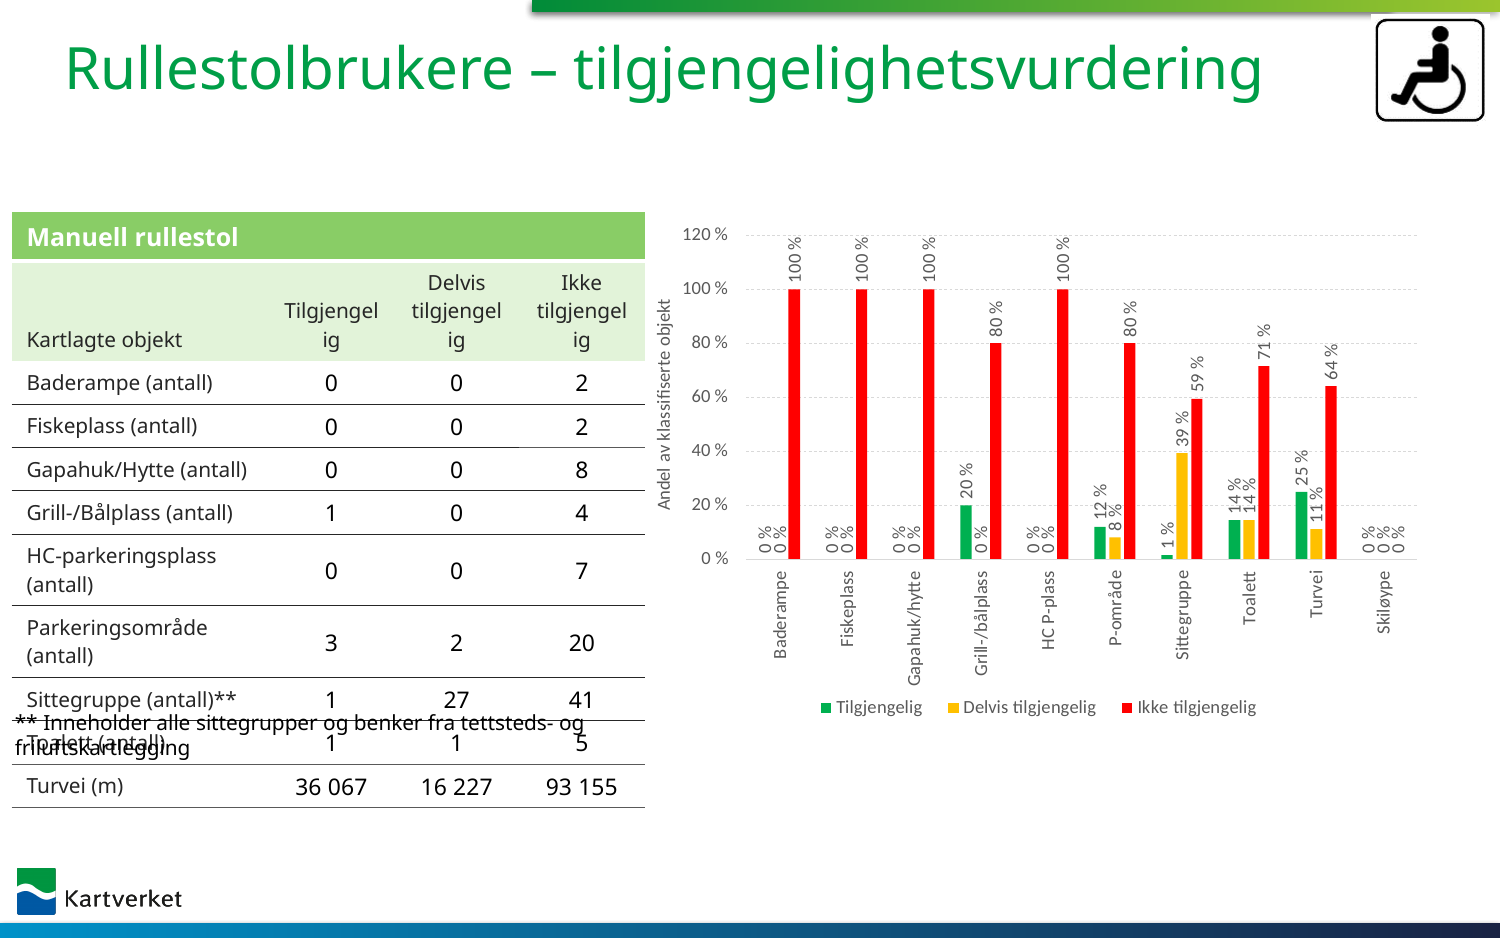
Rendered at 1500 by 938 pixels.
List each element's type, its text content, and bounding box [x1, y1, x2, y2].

table_cell Gapahuk/Hytte (antall) [12, 448, 269, 490]
table_cell Fiskeplass (antall) [12, 405, 269, 447]
table_cell 36 067 [269, 768, 394, 807]
table_cell 1 [269, 491, 394, 534]
table_cell 1 [269, 678, 394, 702]
table_cell 93 155 [519, 768, 645, 807]
table_cell 41 [519, 678, 638, 702]
table_cell 16 227 [394, 768, 519, 807]
table_cell 0 [269, 405, 394, 447]
table_cell Parkeringsområde (antall) [12, 606, 269, 677]
table_cell Tilgjengelig [269, 263, 394, 361]
table_cell 2 [394, 606, 519, 677]
table_cell 2 [519, 361, 638, 404]
table_cell 20 [519, 606, 638, 677]
table_cell Delvis tilgjengelig [394, 263, 519, 361]
table_cell 0 [269, 535, 394, 605]
table_cell 0 [394, 361, 519, 404]
table_cell Grill-/Bålplass (antall) [12, 491, 269, 534]
table_cell 0 [269, 448, 394, 490]
table_cell 0 [269, 361, 394, 404]
table_cell 0 [394, 448, 519, 490]
text_box ** Inneholder alle sittegrupper og benker fra tettsteds- og friluftskartlegging [0, 702, 745, 768]
table_cell 4 [519, 491, 638, 534]
table_cell 27 [394, 678, 519, 702]
table_cell 7 [519, 535, 638, 605]
picture [643, 218, 1427, 728]
table_cell 2 [519, 405, 638, 447]
table_cell Turvei (m) [12, 768, 269, 807]
table_cell 8 [519, 448, 638, 490]
table_cell 3 [269, 606, 394, 677]
table_cell Ikke tilgjengelig [519, 263, 638, 361]
table_cell Sittegruppe (antall)** [12, 678, 269, 702]
table_cell 0 [394, 405, 519, 447]
text_box Rullestolbrukere – tilgjengelighetsvurdering [49, 12, 1372, 109]
table_cell Baderampe (antall) [12, 361, 269, 404]
table_cell Kartlagte objekt [12, 263, 269, 361]
table_cell 0 [394, 535, 519, 605]
table_cell HC-parkeringsplass (antall) [12, 535, 269, 605]
table_cell 0 [394, 491, 519, 534]
table_header Manuell rullestol [12, 212, 645, 259]
picture [1371, 13, 1491, 127]
